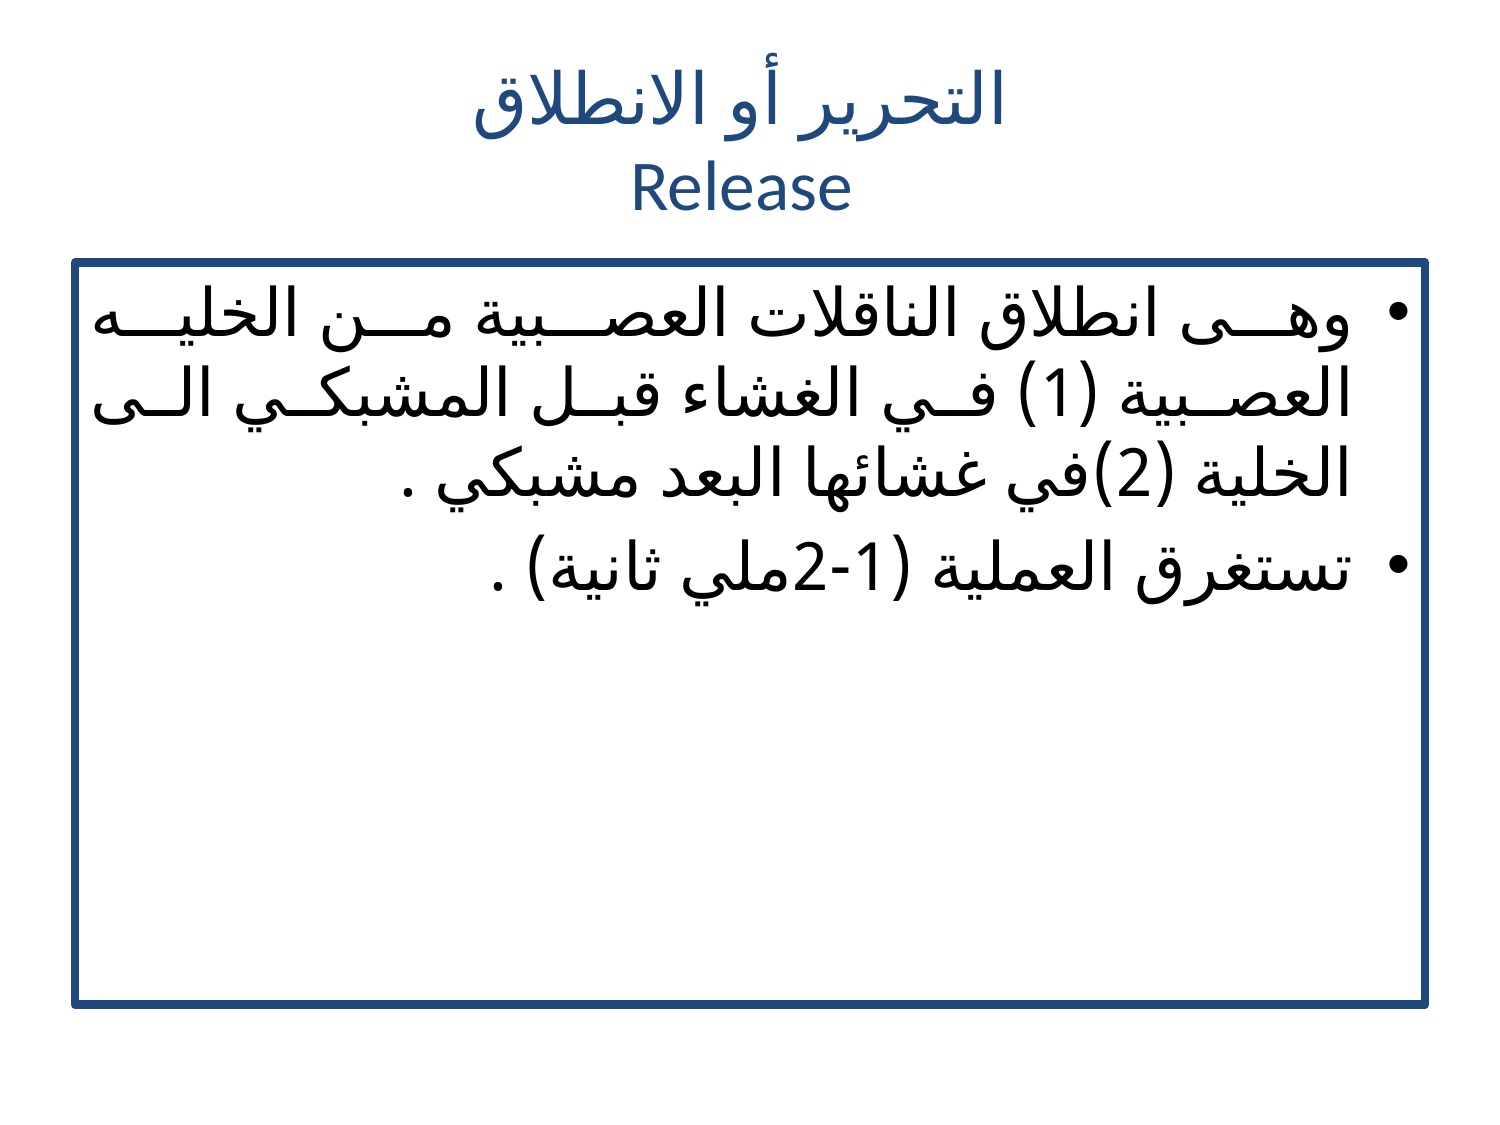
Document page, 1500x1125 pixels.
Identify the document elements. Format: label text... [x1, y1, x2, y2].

list وهى انطلاق الناقلات العصبية من الخليه العصبية (1) في الغشاء قبل المشبكي الى الخلية (2)في غشائها البعد مشبكي . تستغرق العملية (1-2ملي ثانية) . [75, 262, 1425, 1005]
title التحرير أو الانطلاق Release [75, 45, 1425, 233]
